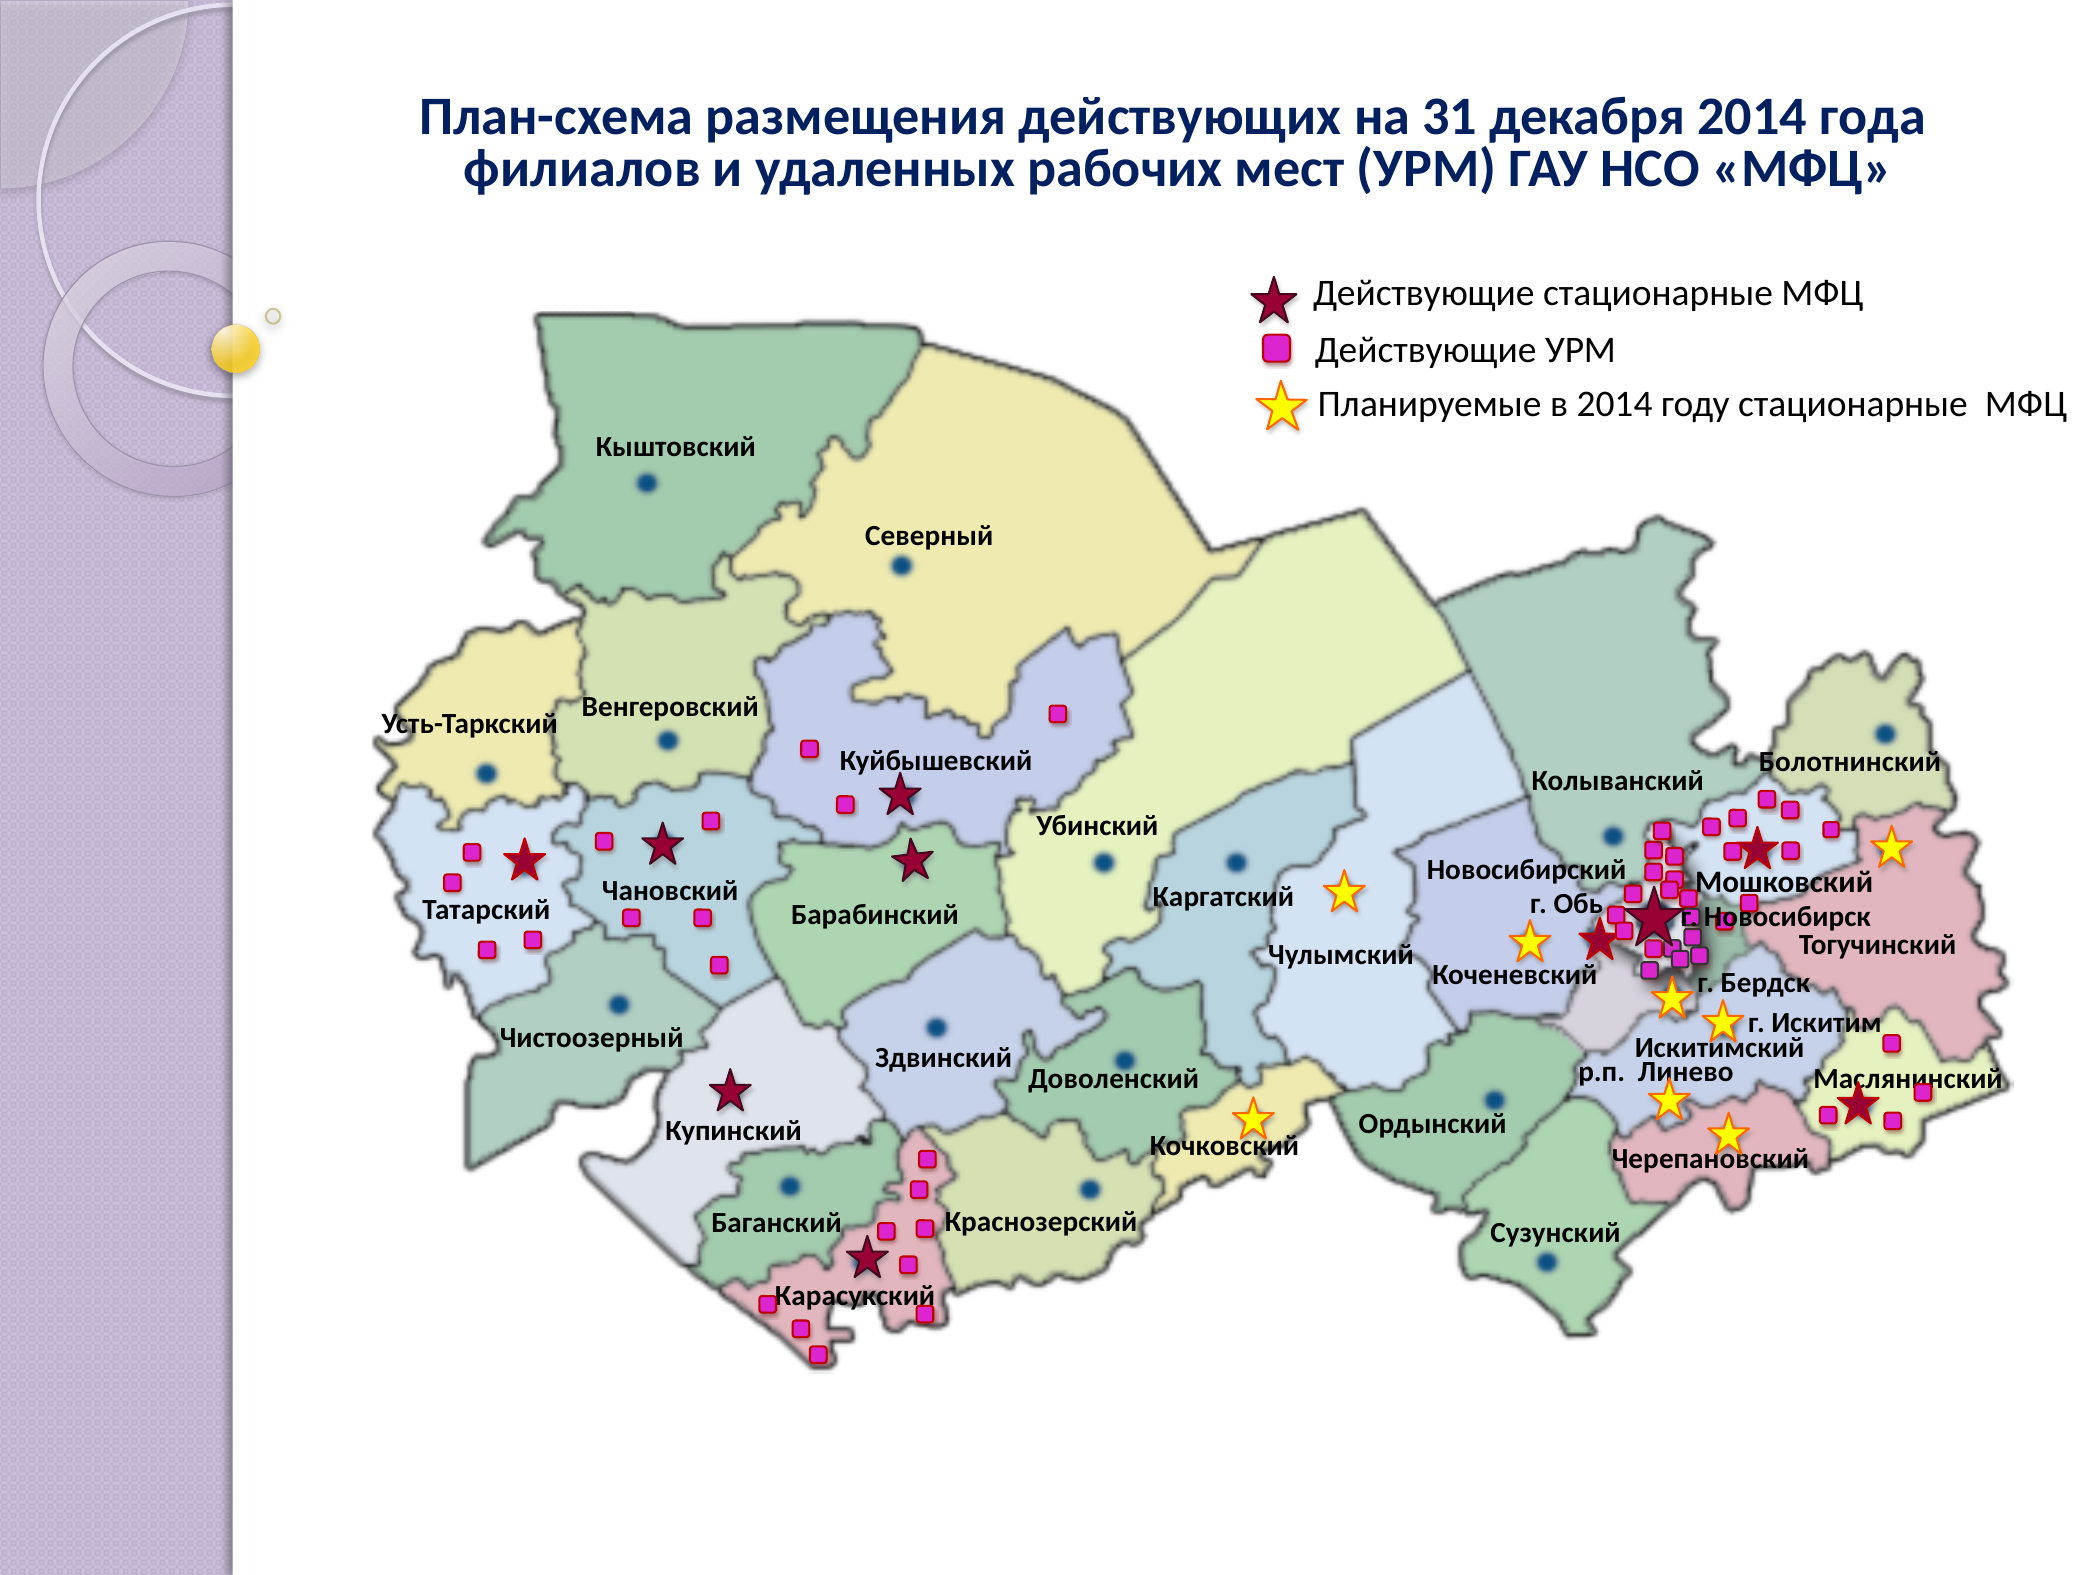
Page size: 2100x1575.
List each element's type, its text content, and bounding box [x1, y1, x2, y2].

text_box [1251, 276, 1297, 307]
picture [371, 311, 2014, 1374]
text_box Действующие стационарные МФЦ [1292, 265, 2055, 336]
text_box План-схема размещения действующих на 31 декабря 2014 года филиалов и удаленных рабочих мест (УРМ) ГАУ НСО «МФЦ» [265, 82, 2082, 222]
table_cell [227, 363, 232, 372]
text_box Маслянинский [2020, 1058, 2026, 1101]
text_box Планируемые в 2014 году стационарные МФЦ [2020, 377, 2090, 461]
